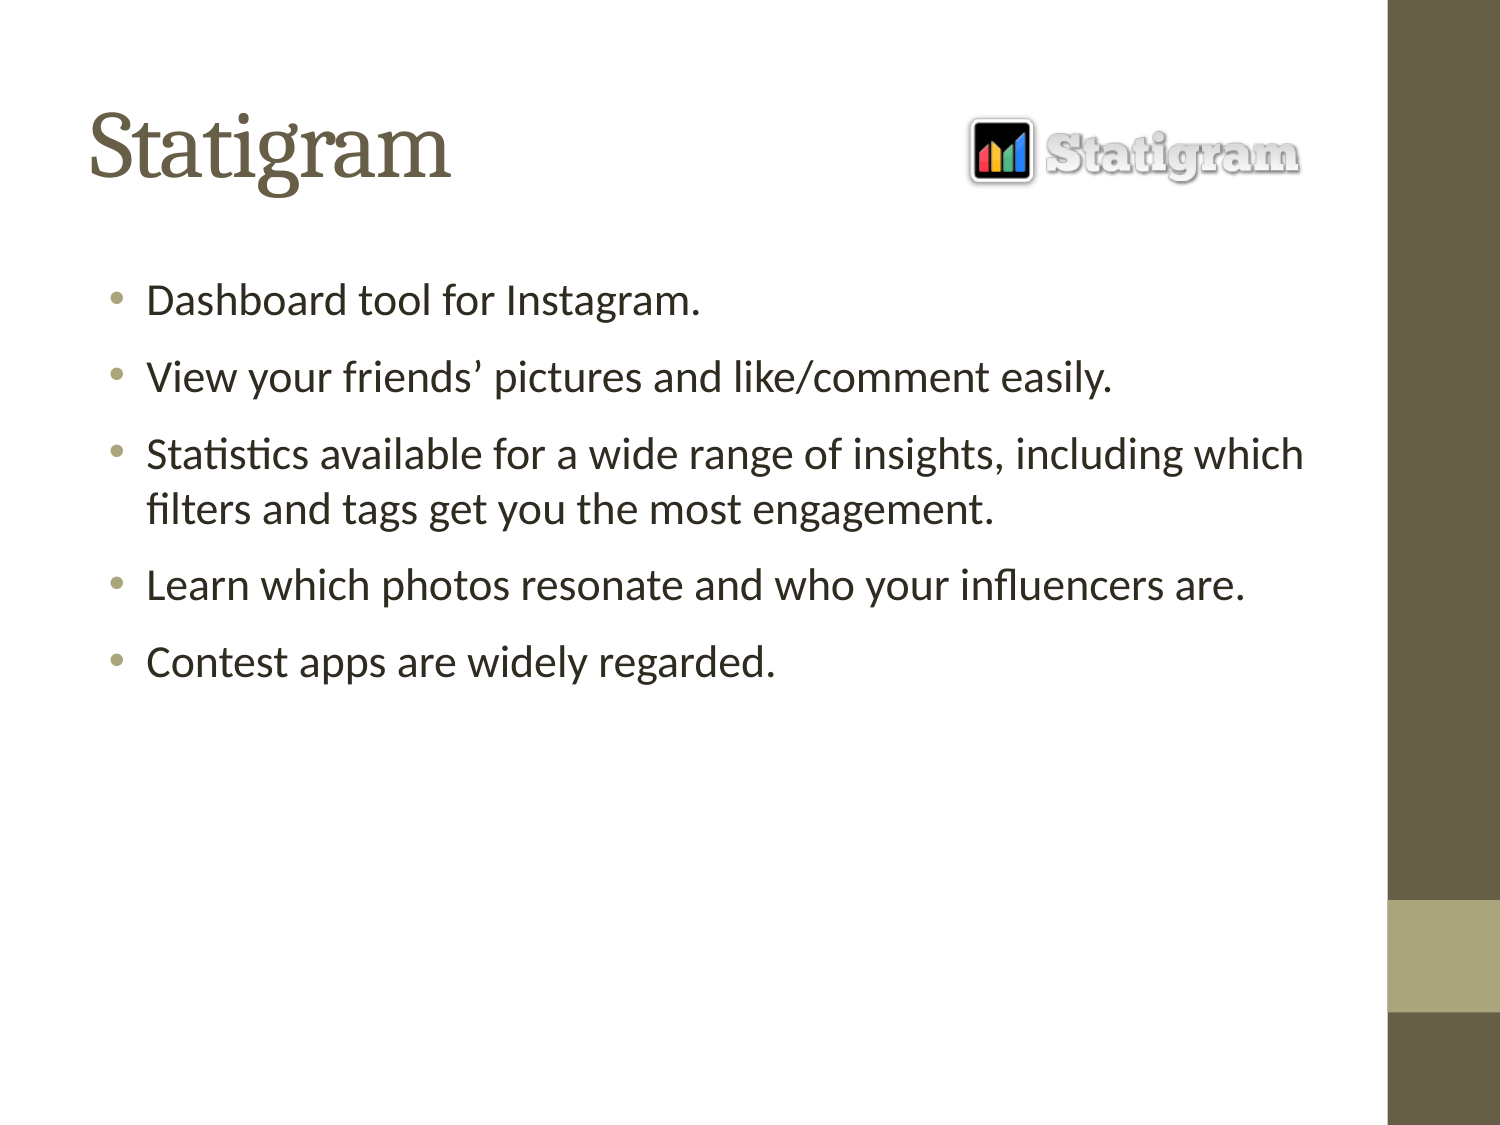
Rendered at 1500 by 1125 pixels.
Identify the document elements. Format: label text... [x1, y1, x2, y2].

list Dashboard tool for Instagram. View your friends’ pictures and like/comment easily. Statistics available for a wide range of insights, including which filters and tags get you the most engagement. Learn which photos resonate and who your influencers are. Contest apps are widely regarded. [75, 262, 1325, 1050]
title Statigram [75, 45, 1325, 233]
picture [961, 111, 1304, 193]
